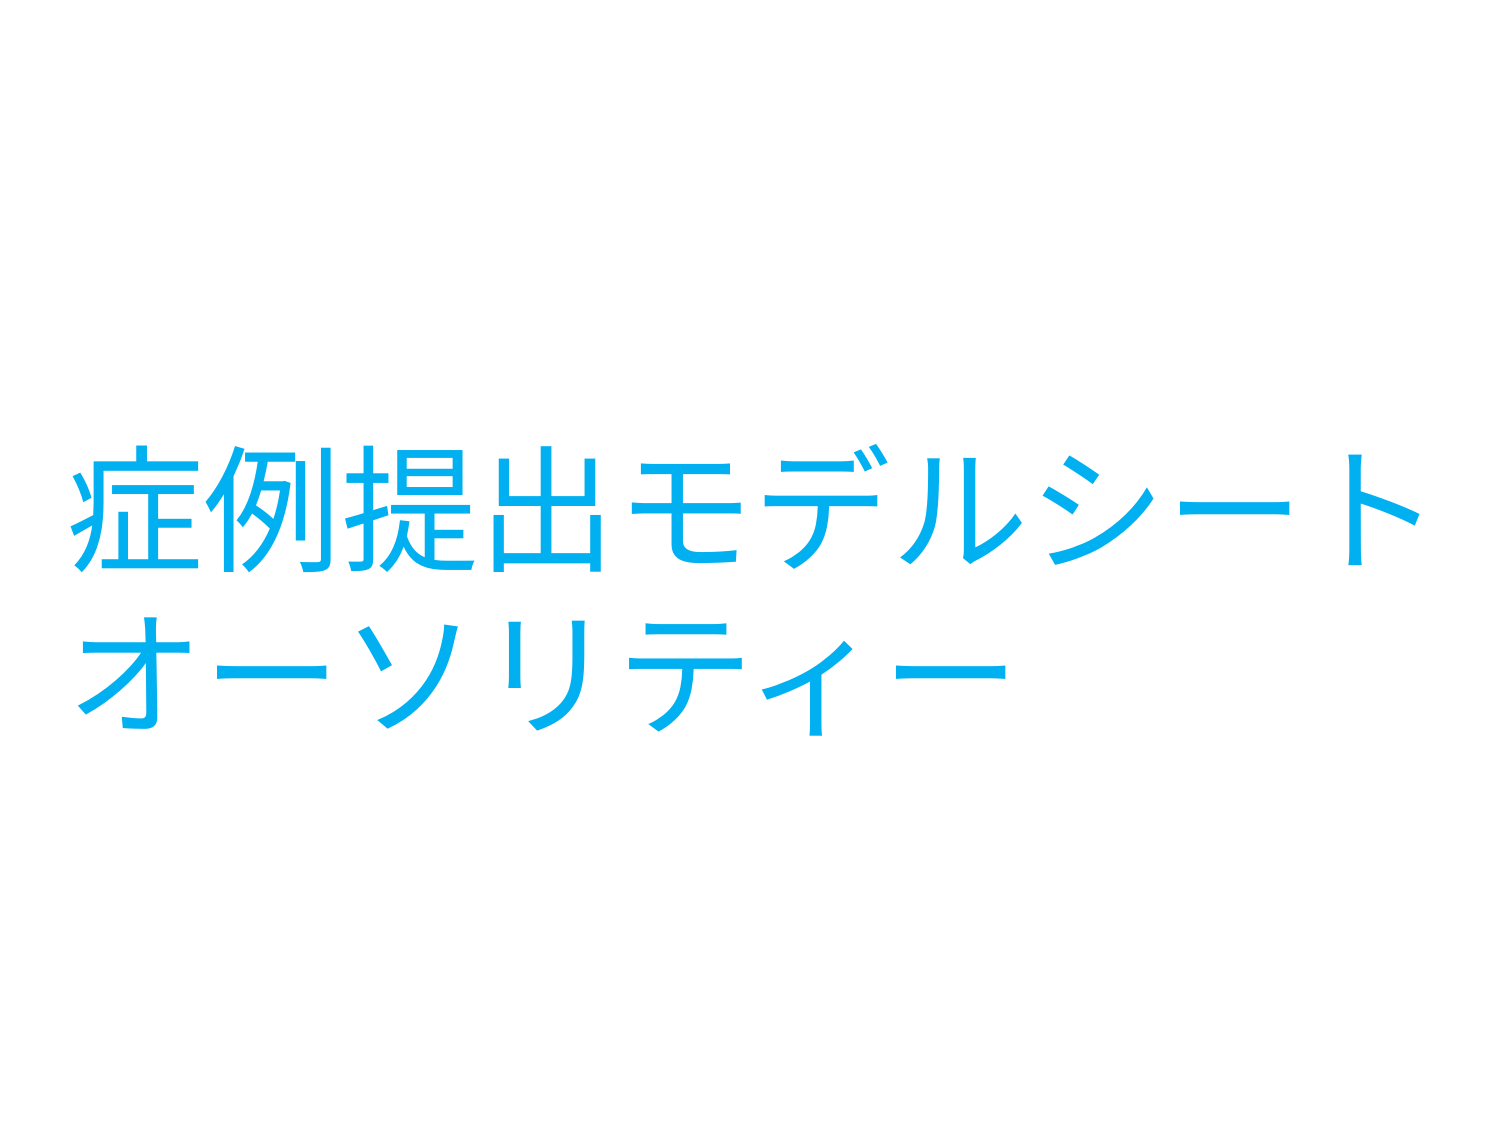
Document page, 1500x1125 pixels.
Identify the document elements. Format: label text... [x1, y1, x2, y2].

text_box 症例提出モデルシート オーソリティー [51, 416, 1457, 761]
